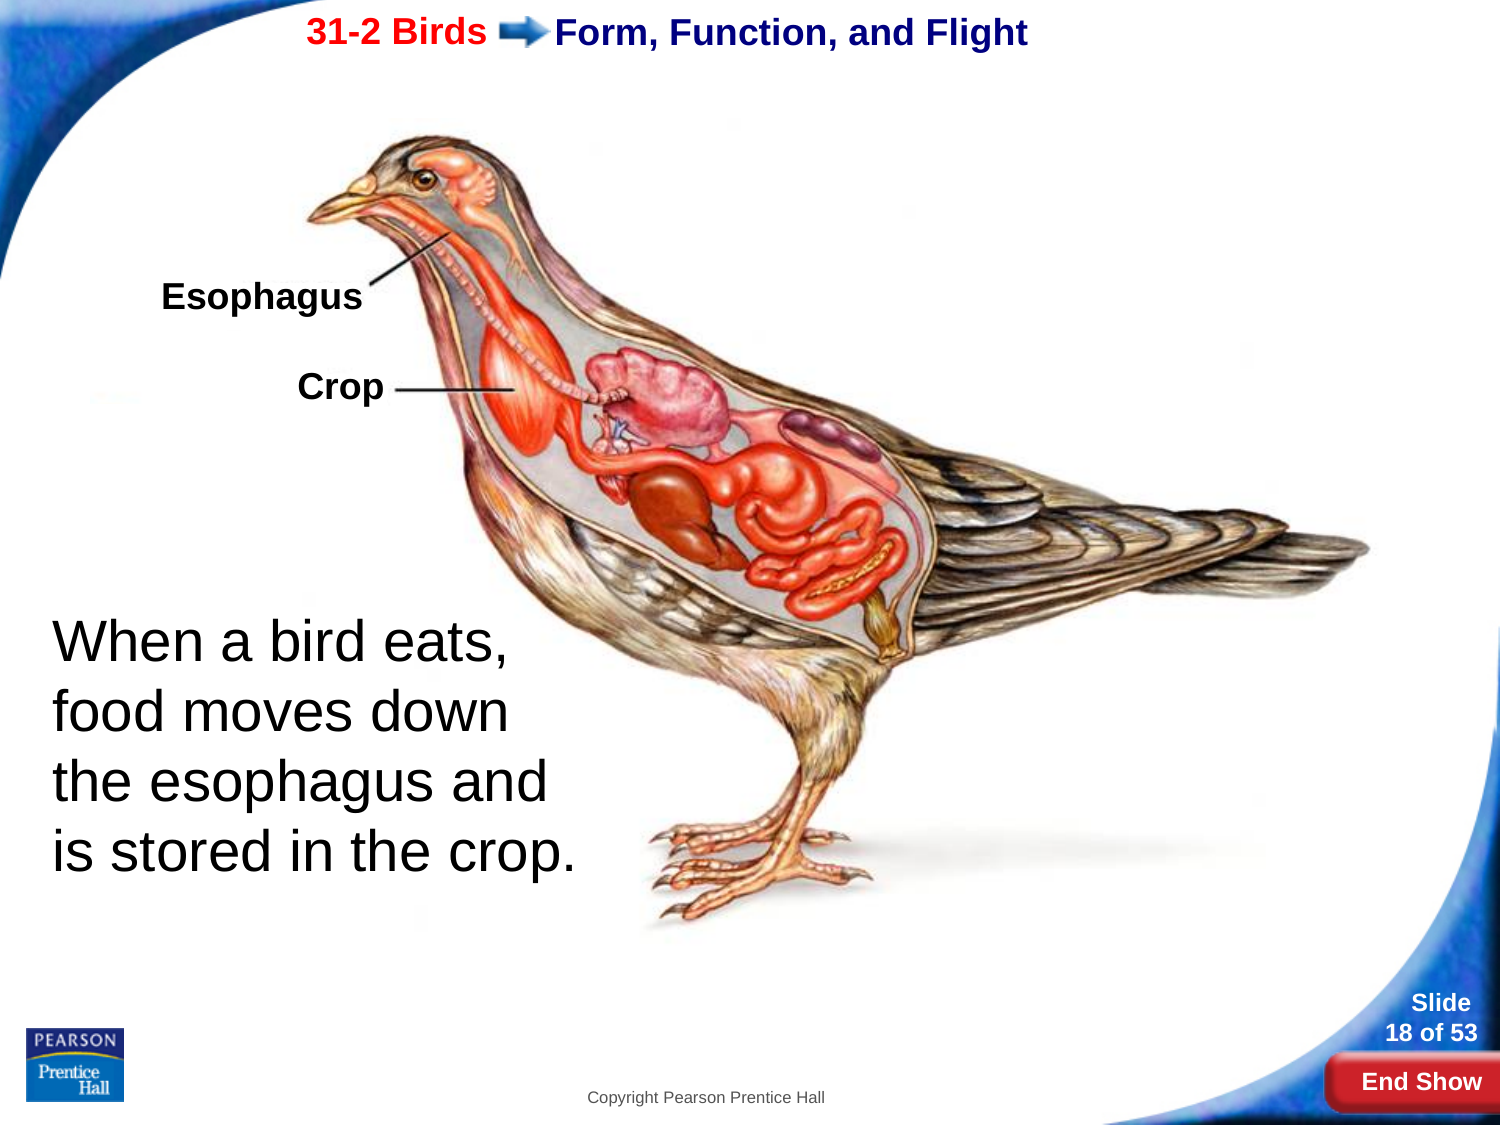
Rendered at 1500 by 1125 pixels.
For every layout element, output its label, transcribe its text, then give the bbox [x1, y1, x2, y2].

title Form, Function, and Flight [539, 0, 1209, 76]
text_box When a bird eats, food moves down the esophagus and is stored in the crop. [37, 595, 85, 936]
footer Copyright Pearson Prentice Hall [468, 1078, 945, 1105]
picture [0, 0, 1500, 1125]
